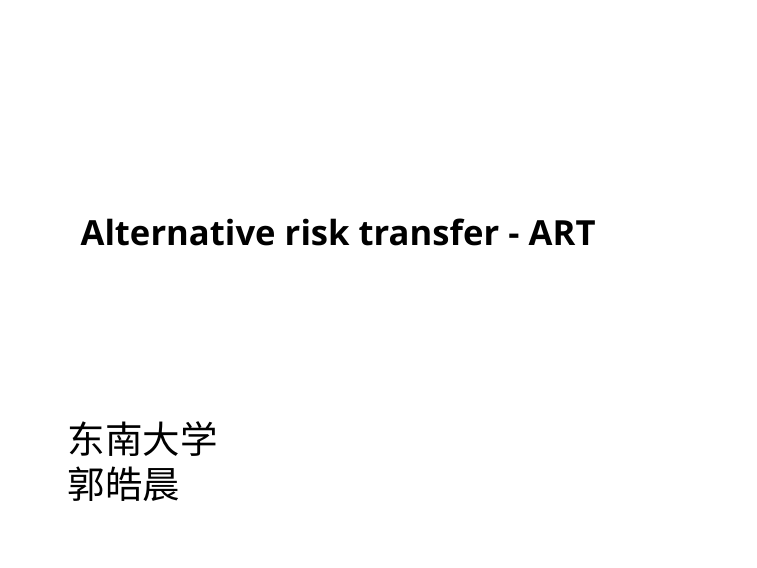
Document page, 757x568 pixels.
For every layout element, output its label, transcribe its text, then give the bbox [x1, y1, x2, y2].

text_box 东南大学 郭皓晨 [53, 408, 241, 514]
title Alternative risk transfer - ART [65, 179, 718, 290]
